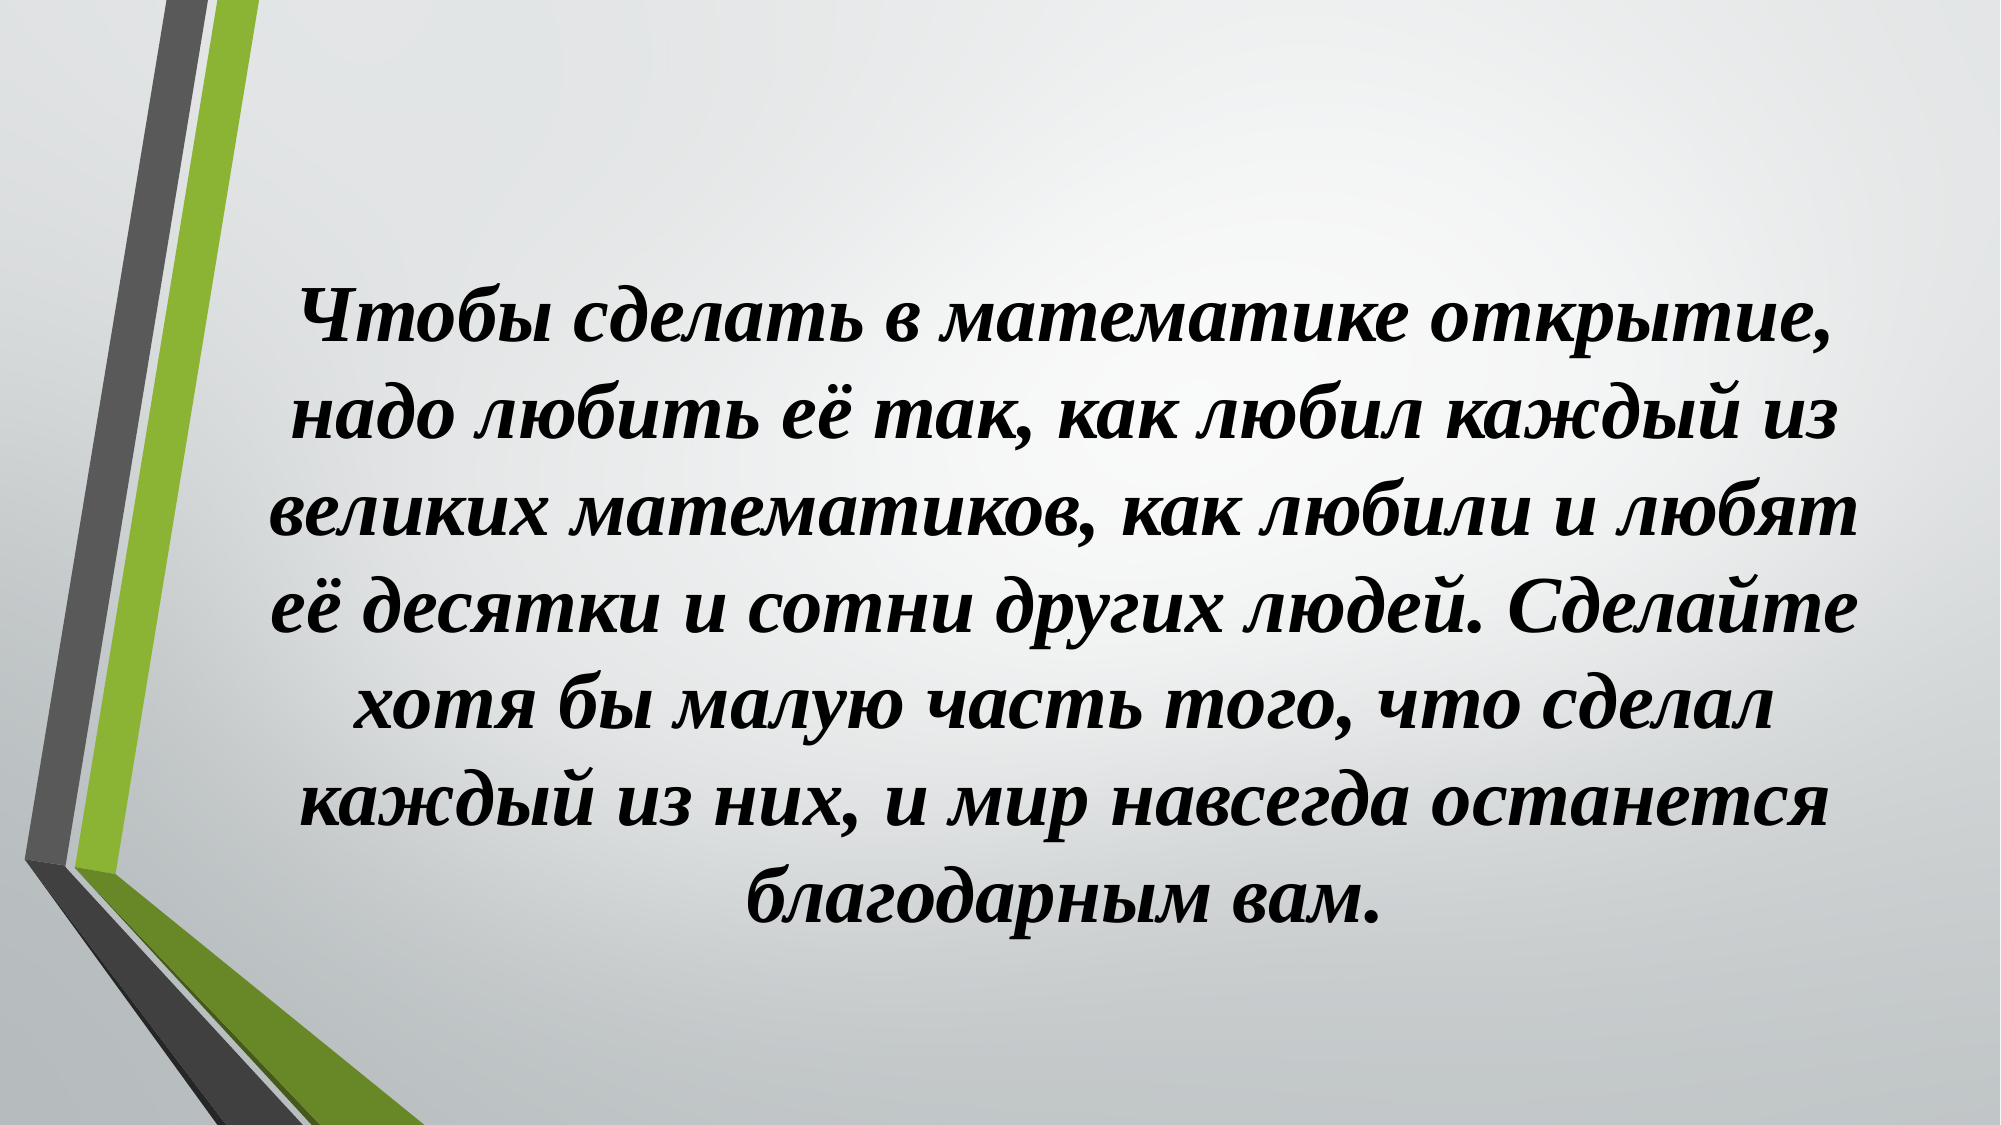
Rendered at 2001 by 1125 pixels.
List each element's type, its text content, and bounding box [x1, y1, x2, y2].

list Чтобы сделать в математике открытие, надо любить её так, как любил каждый из великих математиков, как любили и любят её десятки и сотни других людей. Сделайте хотя бы малую часть того, что сделал каждый из них, и мир навсегда останется благодарным вам. [243, 253, 1887, 950]
